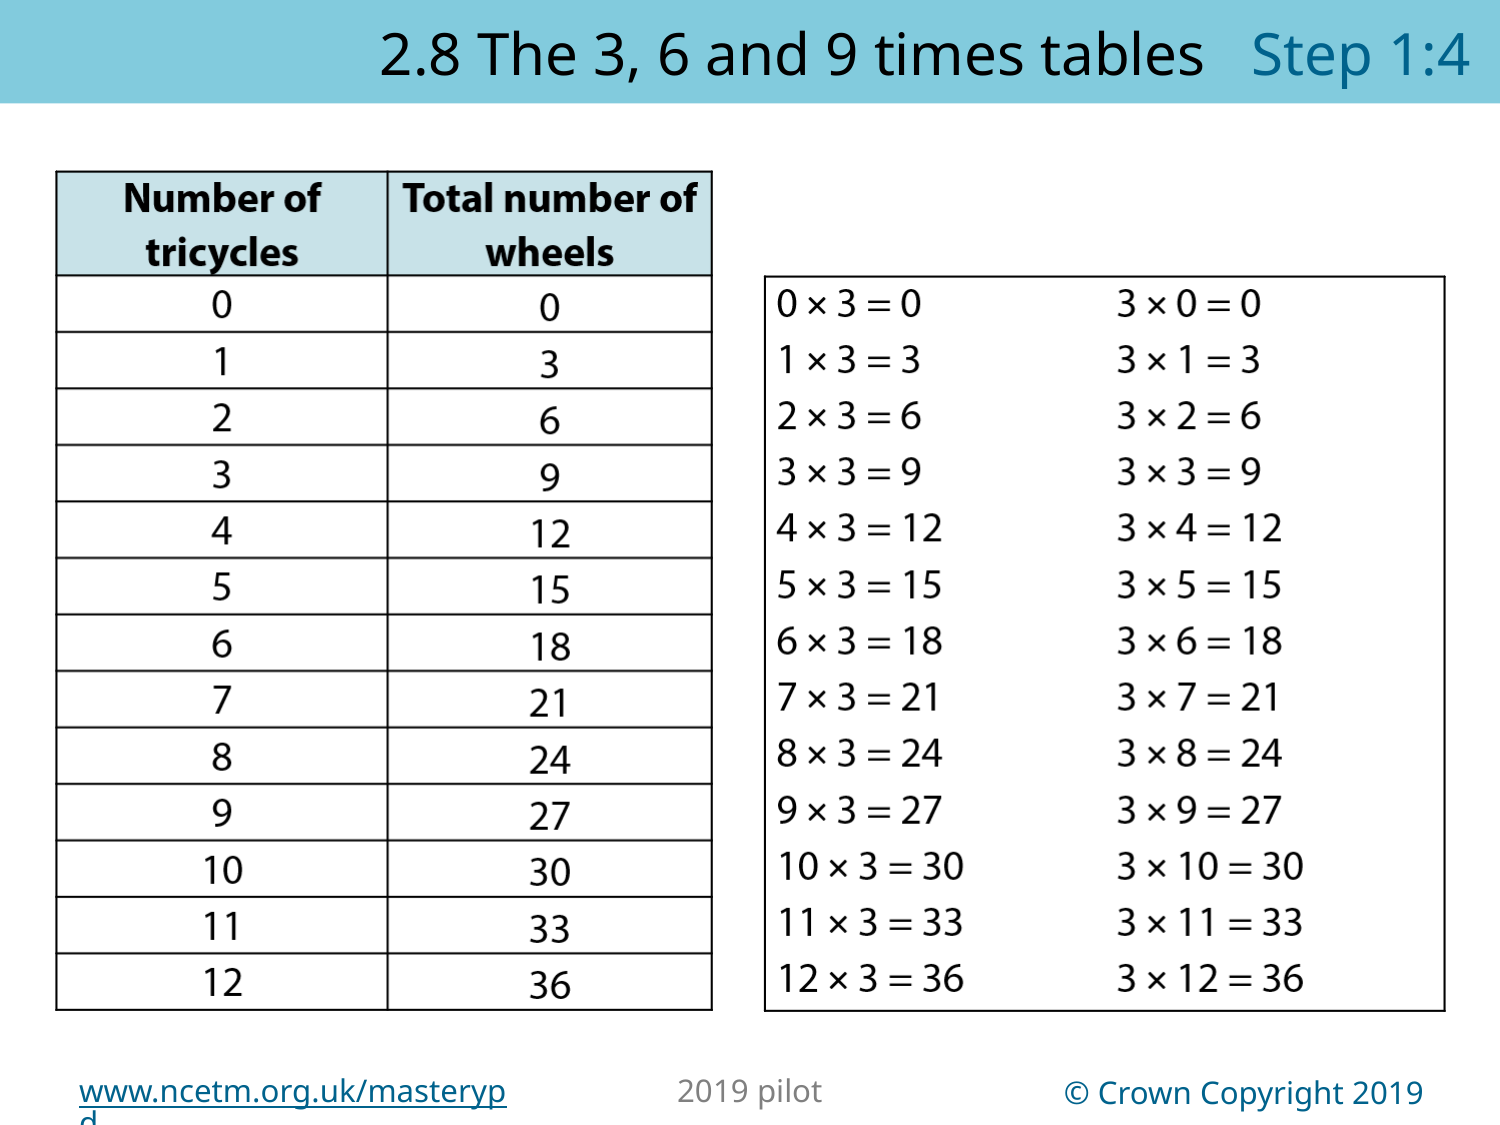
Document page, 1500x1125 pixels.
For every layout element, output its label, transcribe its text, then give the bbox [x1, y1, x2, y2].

picture [54, 159, 714, 1036]
picture [763, 263, 1448, 1029]
list 2.8 The 3, 6 and 9 times tables Step 1:4 [0, 0, 1500, 104]
